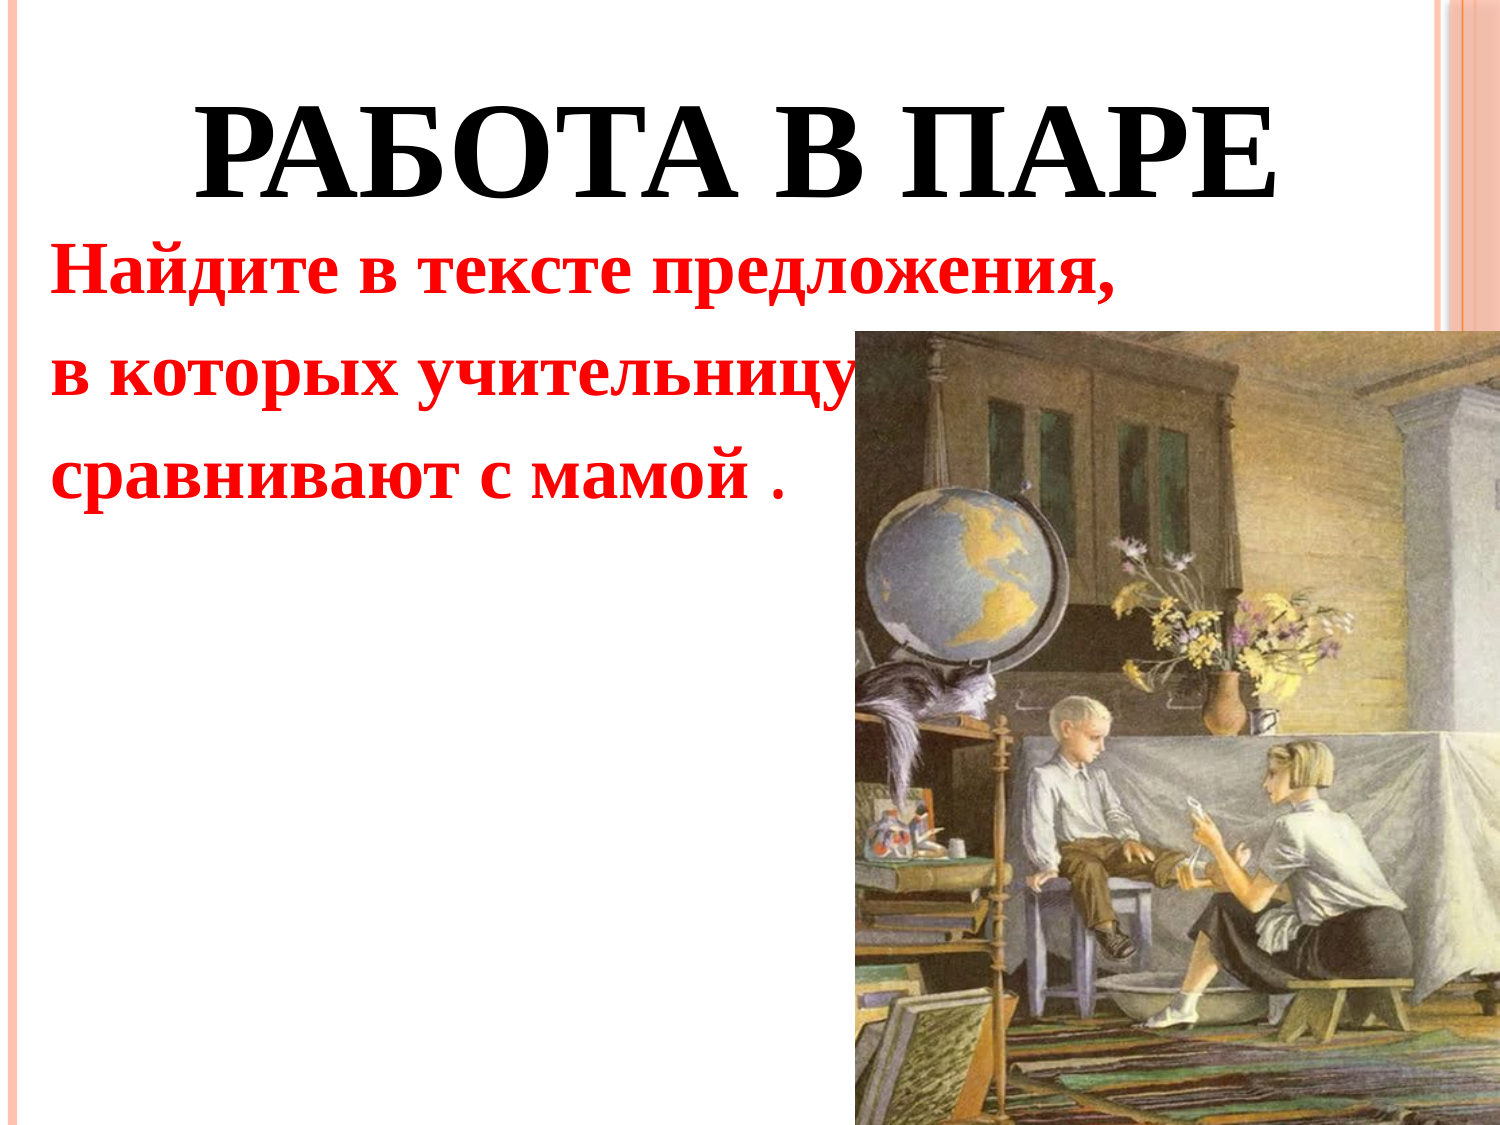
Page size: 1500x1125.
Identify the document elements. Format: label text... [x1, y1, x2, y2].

picture [855, 331, 1500, 1125]
list Найдите в тексте предложения, в которых учительницу сравнивают с мамой . [35, 210, 1465, 1090]
title Работа в паре [75, 45, 1300, 210]
